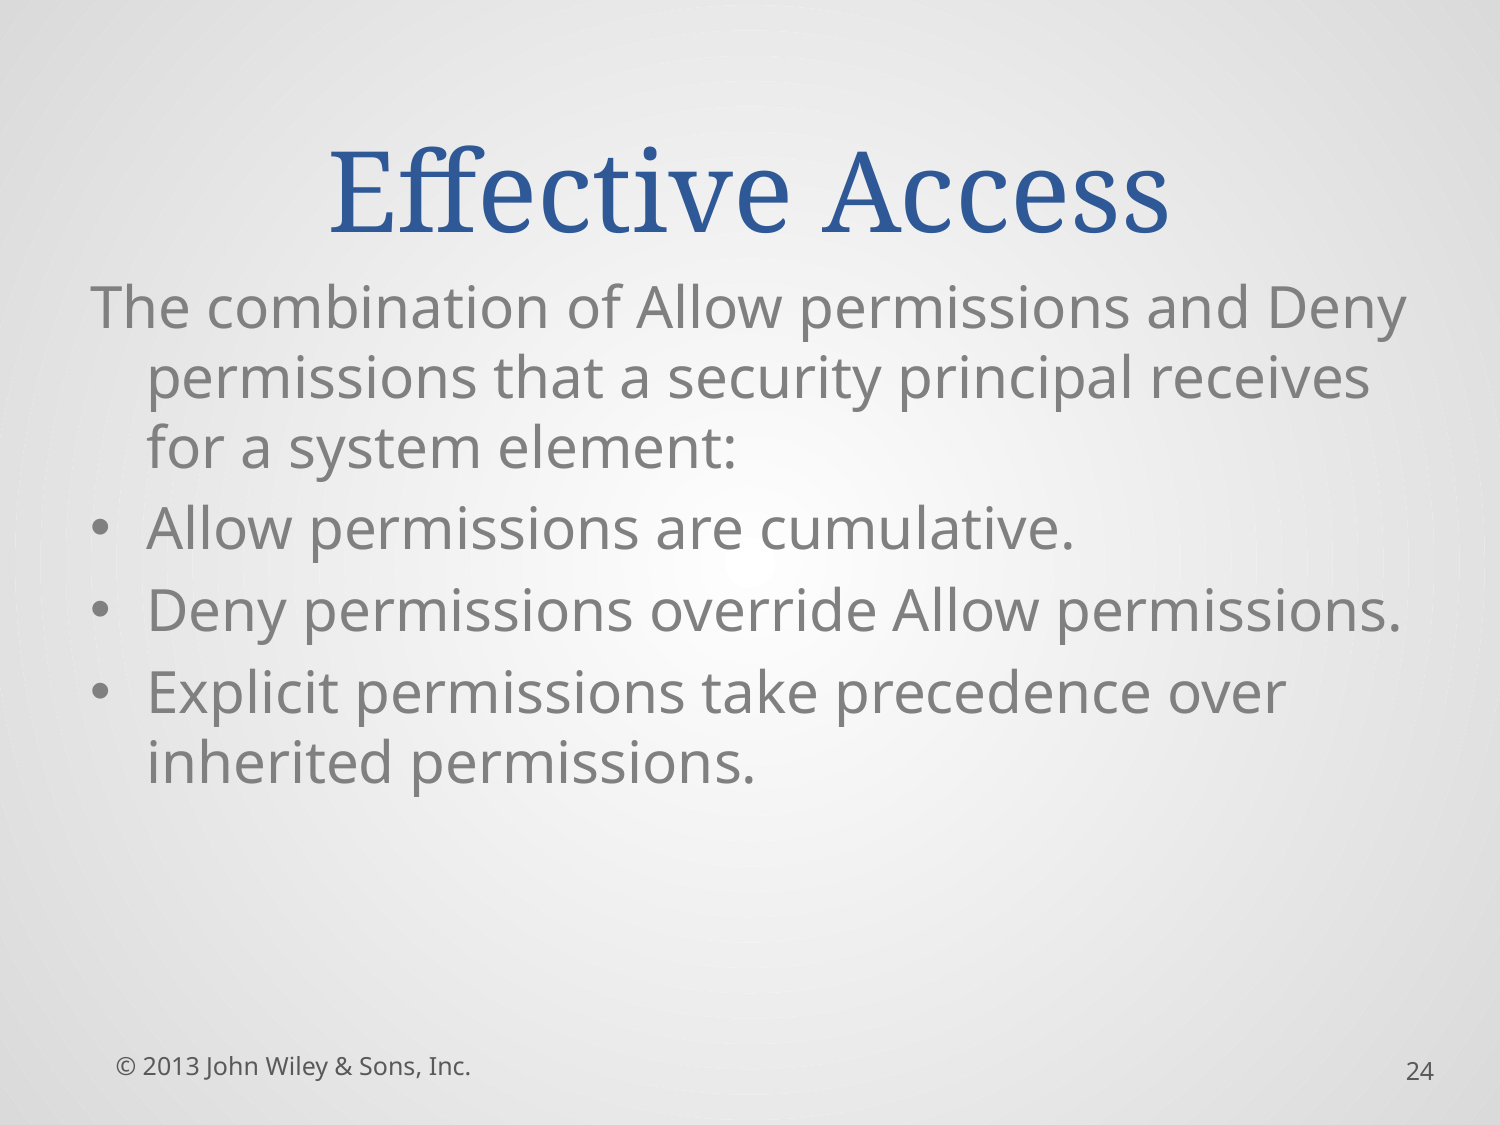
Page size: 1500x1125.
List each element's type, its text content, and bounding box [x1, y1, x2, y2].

title Effective Access [75, 0, 1425, 262]
slide_number 24 [1401, 1042, 1494, 1103]
footer © 2013 John Wiley & Sons, Inc. [108, 1037, 576, 1098]
list The combination of Allow permissions and Deny permissions that a security principal receives for a system element: Allow permissions are cumulative. Deny permissions override Allow permissions. Explicit permissions take precedence over inherited permissions. [75, 262, 1425, 1005]
